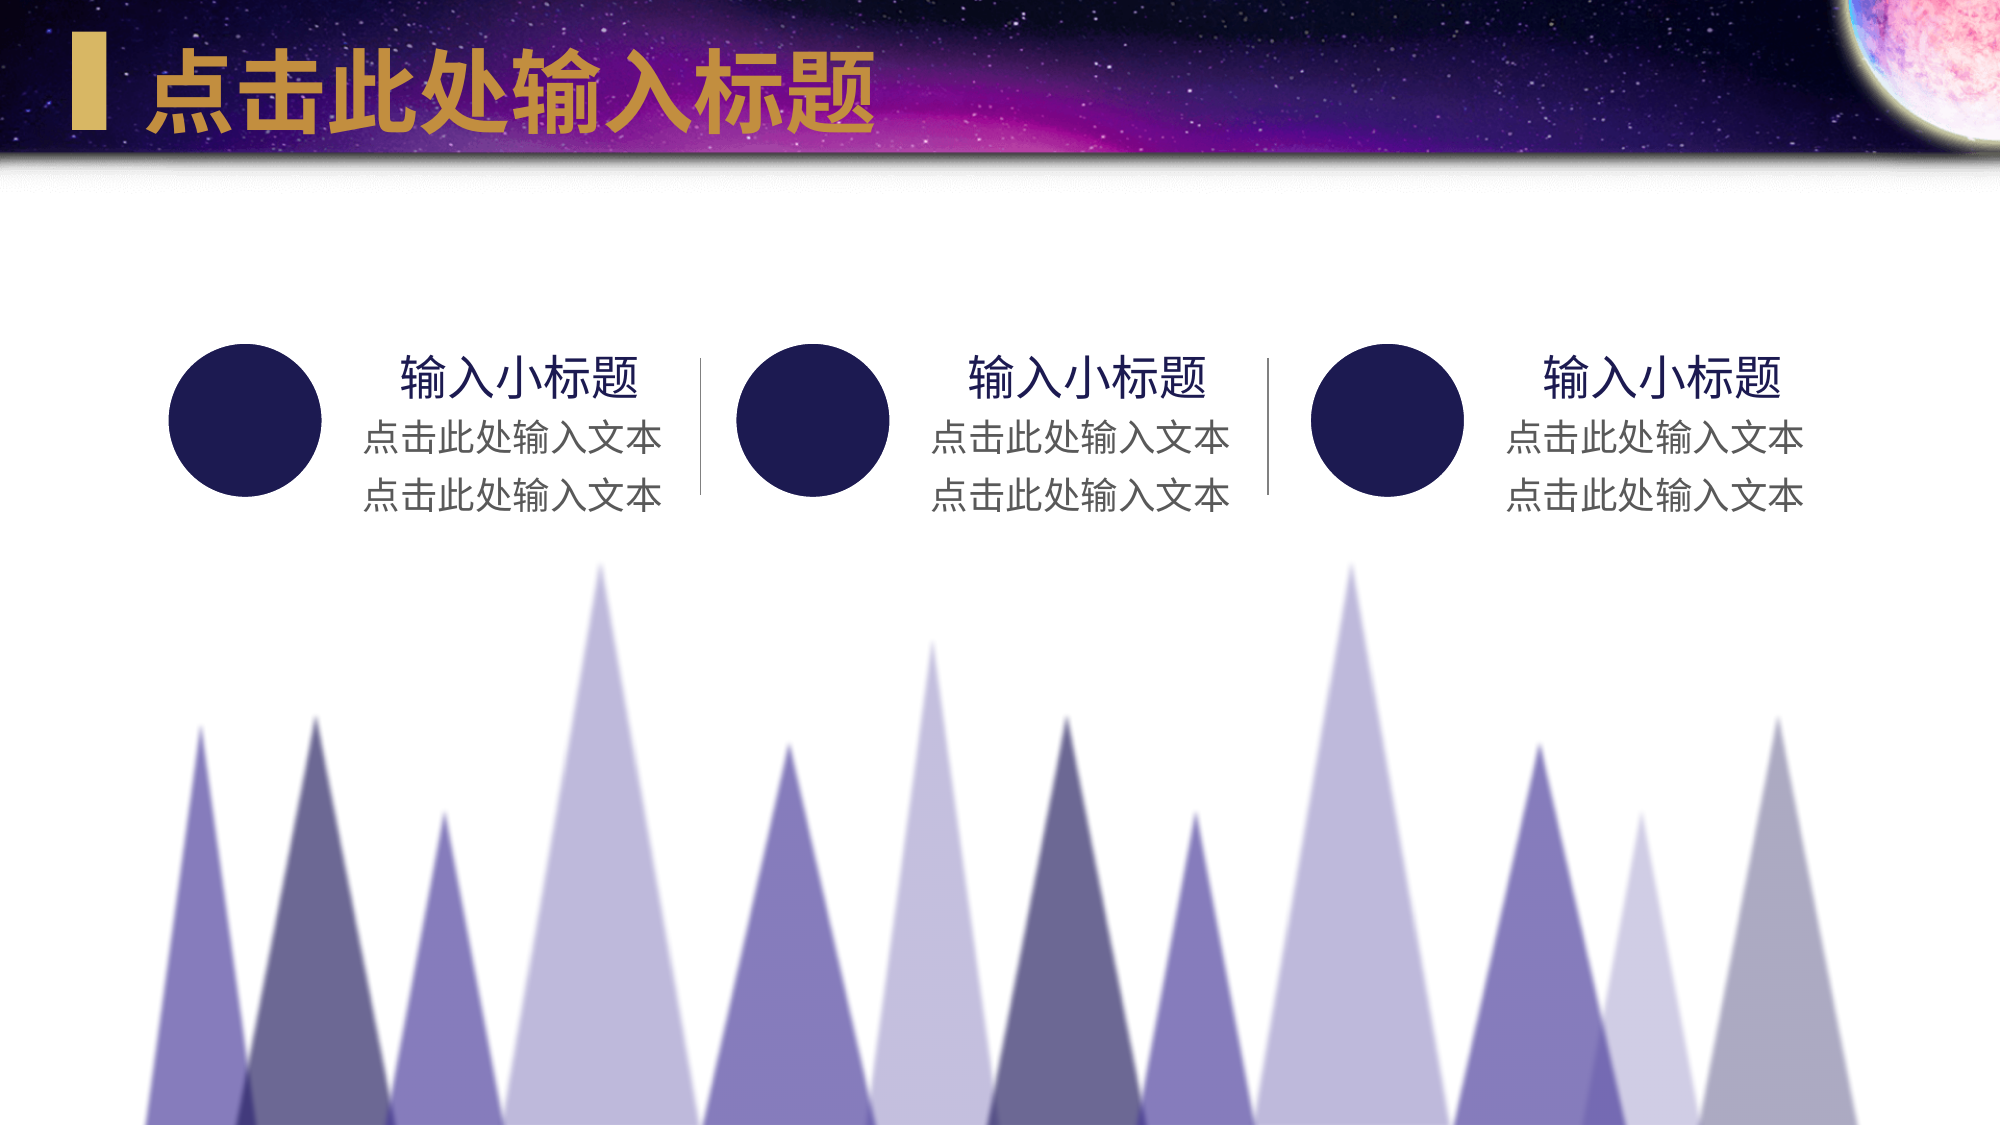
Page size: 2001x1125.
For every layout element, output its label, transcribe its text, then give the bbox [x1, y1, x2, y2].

text_box 点击此处输入标题 [143, 35, 878, 146]
text_box 输入小标题 [1527, 339, 1798, 406]
text_box 点击此处输入文本 [347, 406, 678, 464]
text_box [139, 529, 1864, 1125]
picture [0, 0, 2000, 1125]
text_box [71, 31, 107, 131]
text_box 输入小标题 [385, 339, 655, 406]
text_box 点击此处输入文本 [915, 406, 1246, 464]
text_box [1305, 338, 1470, 503]
text_box 点击此处输入文本 [915, 464, 1246, 524]
text_box 点击此处输入文本 [347, 464, 678, 524]
text_box [731, 338, 895, 503]
text_box 输入小标题 [953, 339, 1223, 406]
text_box [163, 338, 327, 503]
text_box 点击此处输入文本 [1490, 464, 1821, 524]
text_box 点击此处输入文本 [1490, 406, 1821, 464]
